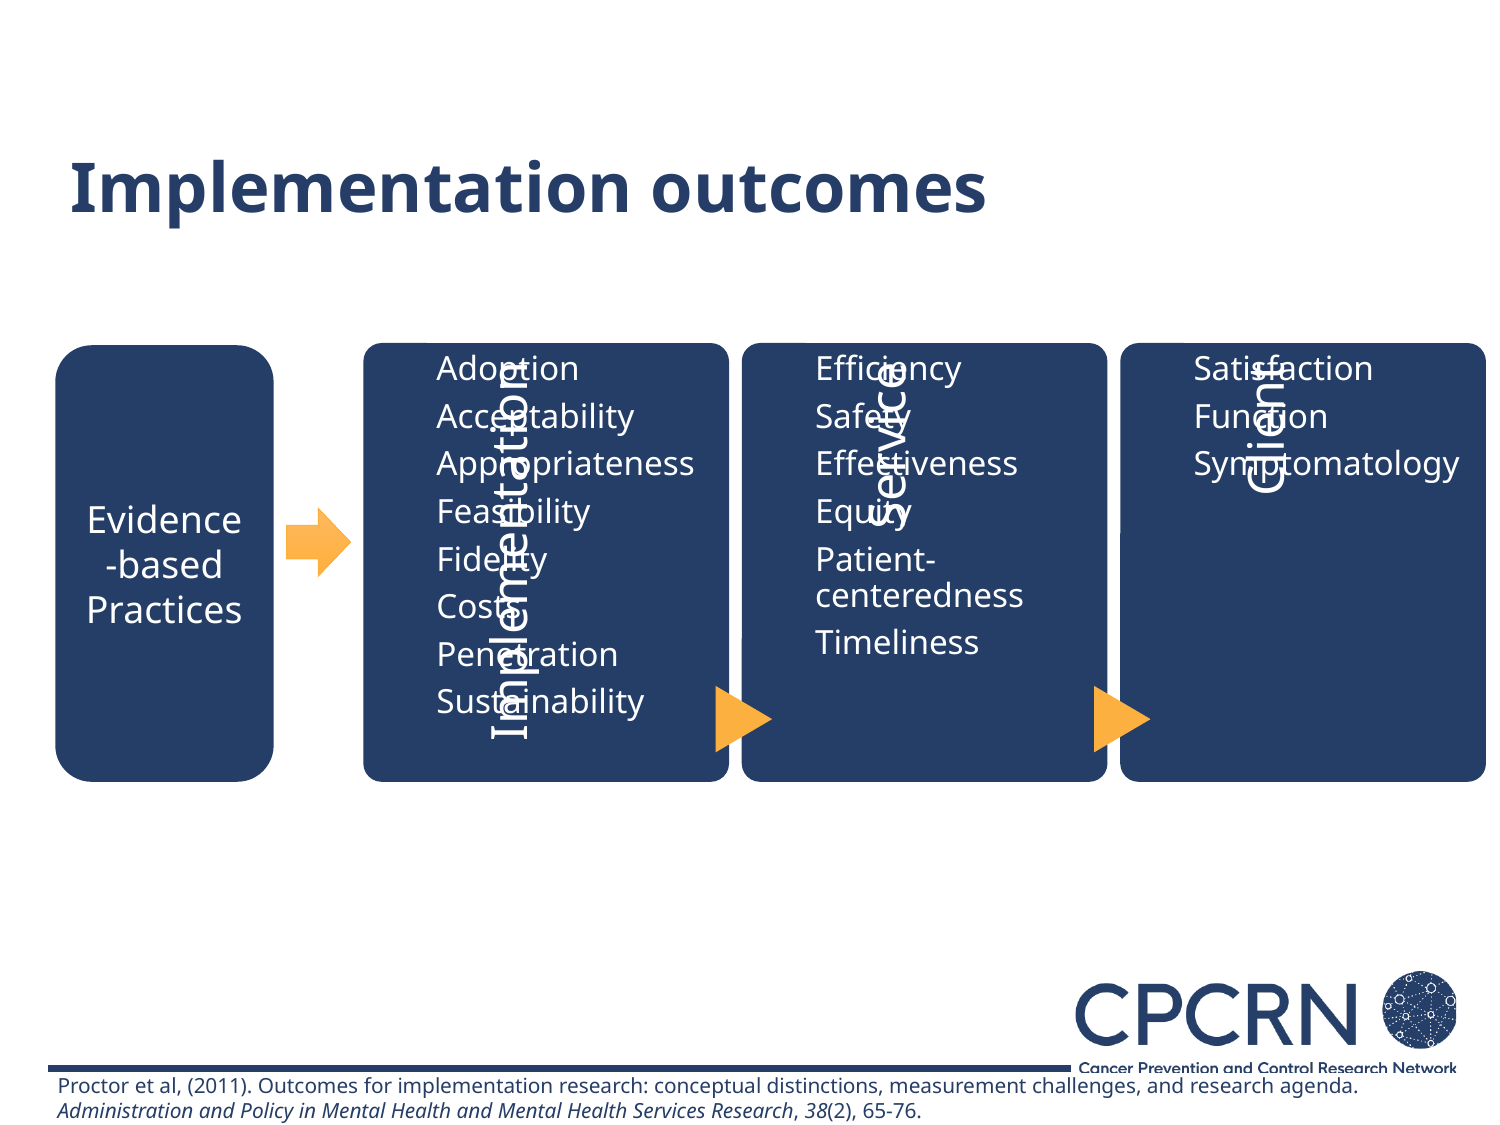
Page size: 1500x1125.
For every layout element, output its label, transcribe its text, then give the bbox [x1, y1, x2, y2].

text_box [286, 507, 352, 578]
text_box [363, 183, 1486, 942]
text_box Proctor et al, (2011). Outcomes for implementation research: conceptual distinctions, measurement challenges, and research agenda. Administration and Policy in Mental Health and Mental Health Services Research, 38(2), 65-76. [42, 1064, 1450, 1125]
text_box Evidence-based Practices [54, 344, 275, 783]
title Implementation outcomes [55, 103, 1397, 278]
